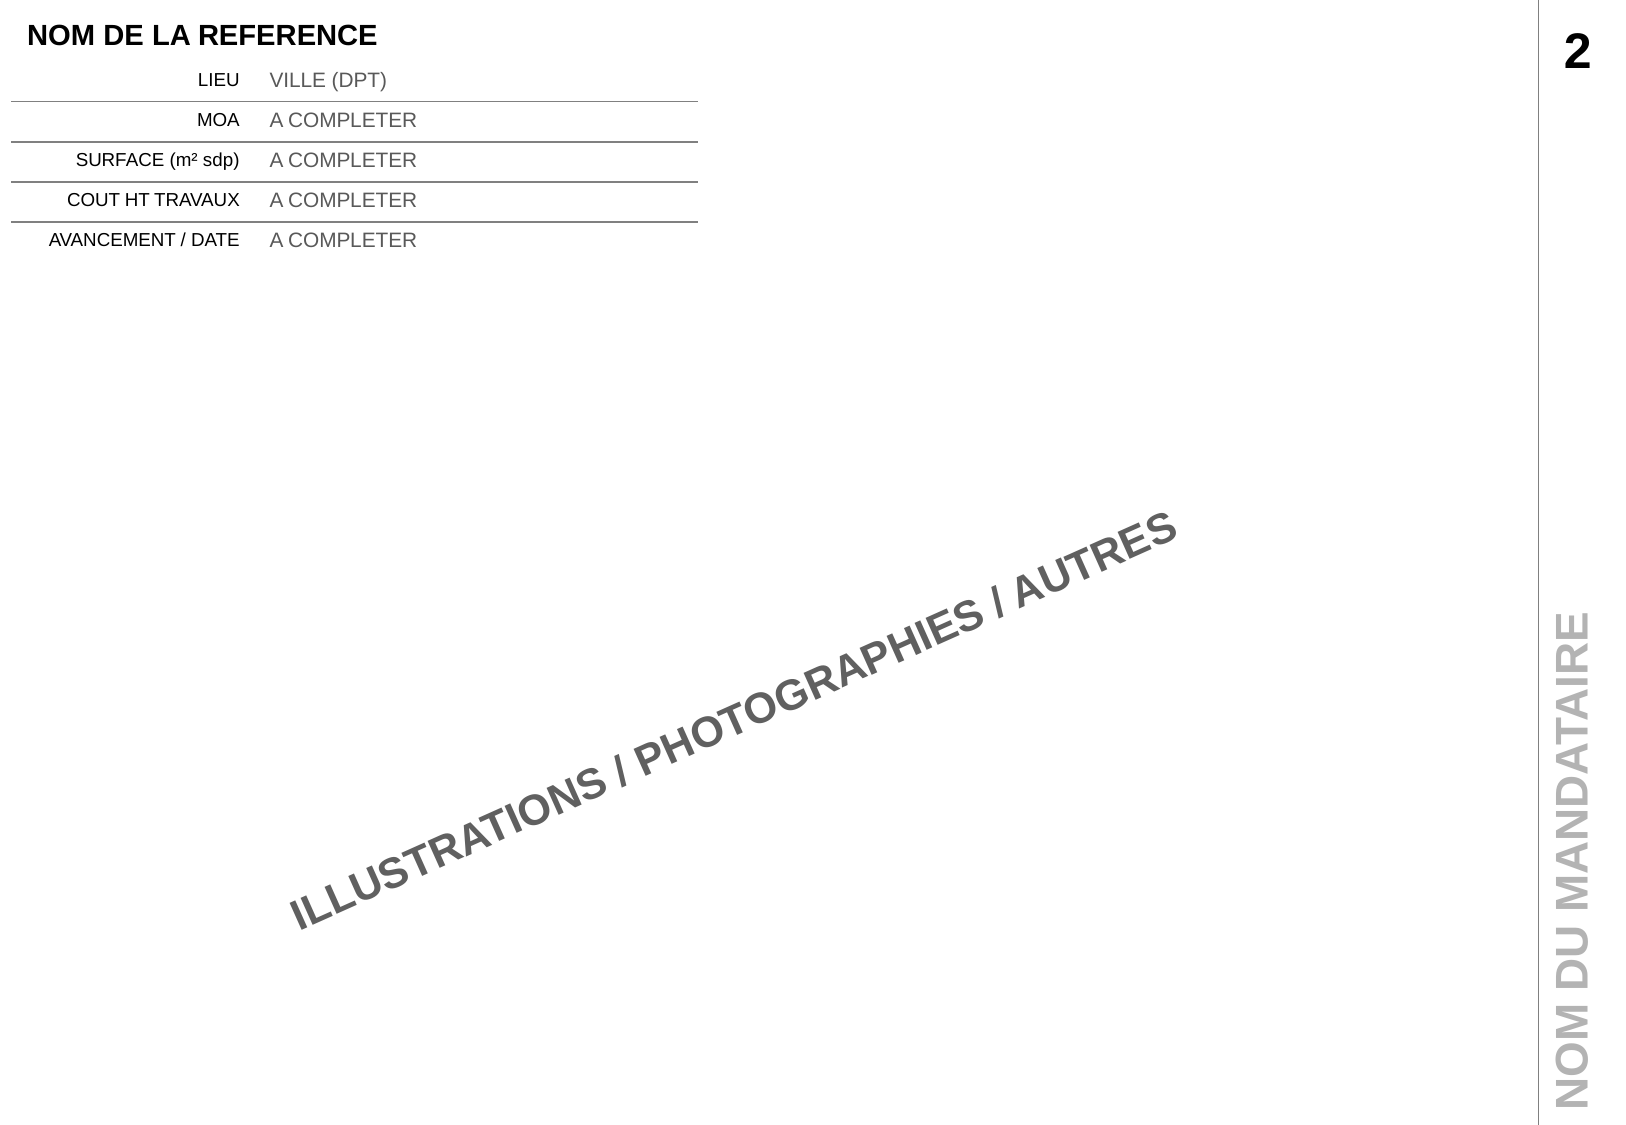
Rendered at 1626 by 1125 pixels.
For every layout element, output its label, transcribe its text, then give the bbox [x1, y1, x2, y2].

table_header NOM DE LA REFERENCE [13, 12, 696, 61]
table_cell A COMPLETER [255, 183, 696, 221]
table_cell A COMPLETER [255, 102, 696, 141]
table_cell A COMPLETER [255, 223, 696, 261]
text_box 2 [1542, 11, 1614, 87]
table_cell COUT HT TRAVAUX [13, 183, 254, 221]
text_box NOM DU MANDATAIRE [1539, 0, 1625, 1125]
table_cell LIEU [13, 62, 254, 101]
table_cell MOA [13, 102, 254, 141]
table_cell AVANCEMENT / DATE [13, 223, 254, 261]
table_cell SURFACE (m² sdp) [13, 143, 254, 181]
text_box ILLUSTRATIONS / PHOTOGRAPHIES / AUTRES [267, 452, 1295, 985]
table_cell VILLE (DPT) [255, 64, 696, 101]
table_cell A COMPLETER [255, 143, 696, 181]
